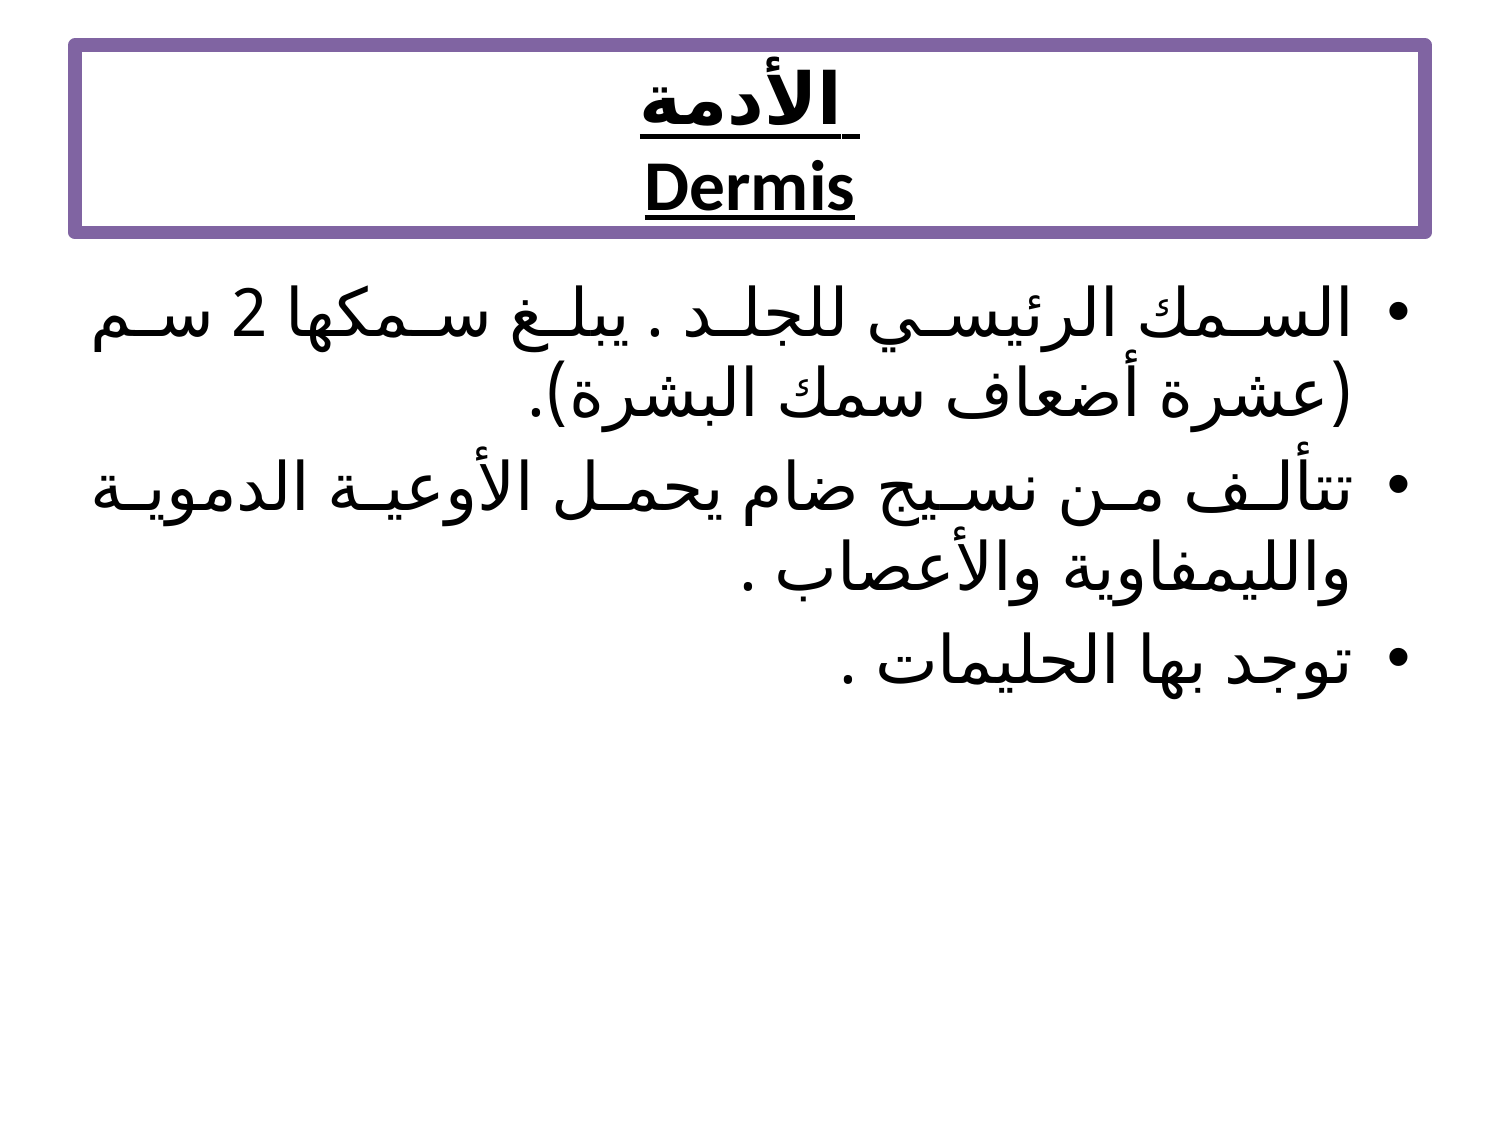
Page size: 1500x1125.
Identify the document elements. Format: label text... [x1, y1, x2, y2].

title الأدمة Dermis [75, 45, 1425, 233]
list السمك الرئيسي للجلد . يبلغ سمكها 2 سم (عشرة أضعاف سمك البشرة). تتألف من نسيج ضام يحمل الأوعية الدموية والليمفاوية والأعصاب . توجد بها الحليمات . [75, 262, 1425, 1005]
